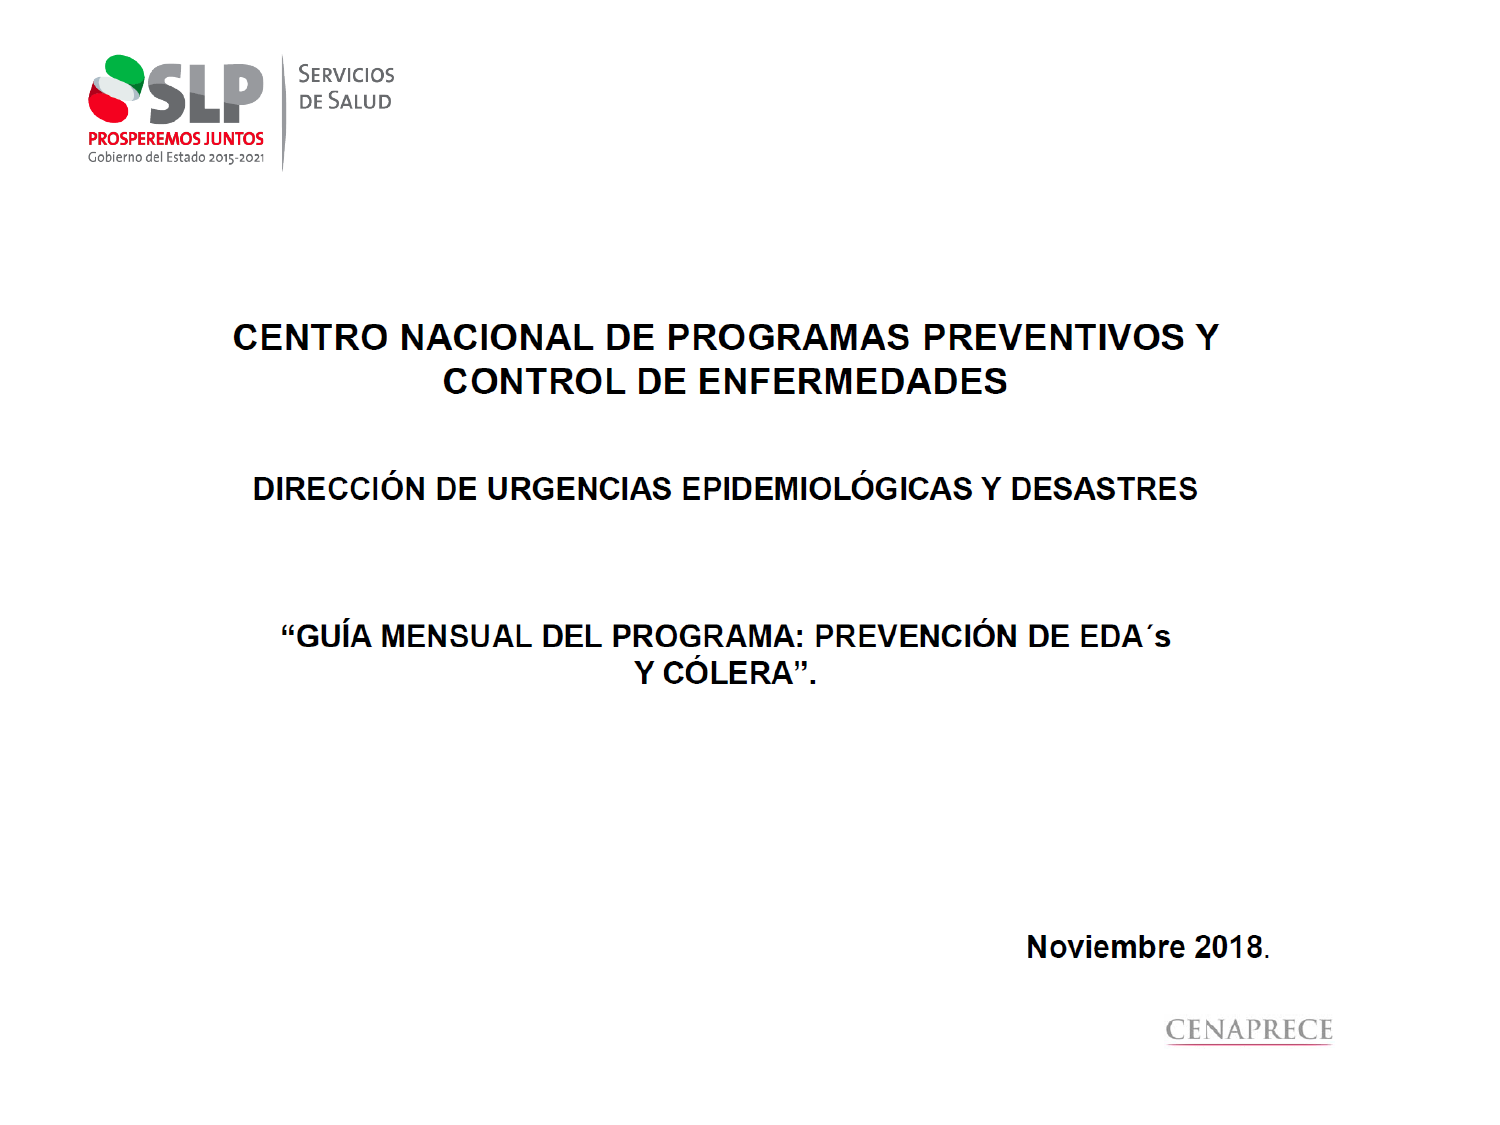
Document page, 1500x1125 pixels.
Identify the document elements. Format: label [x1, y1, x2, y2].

picture [194, 278, 1346, 1049]
picture [88, 54, 395, 172]
